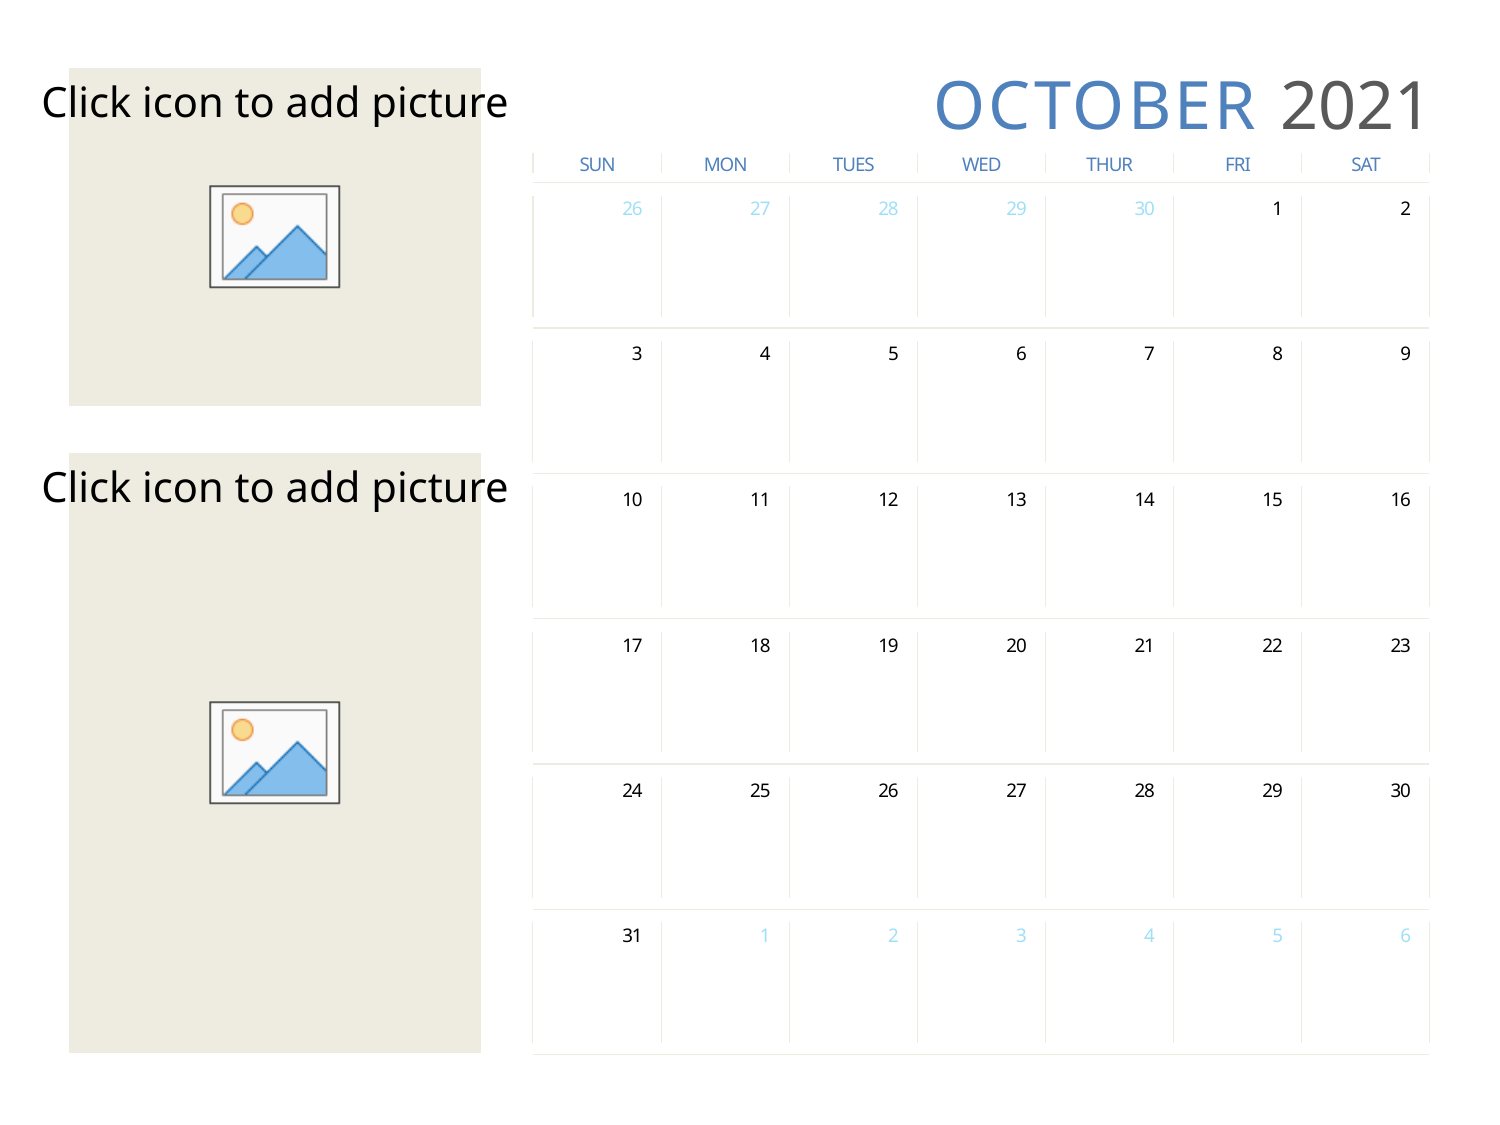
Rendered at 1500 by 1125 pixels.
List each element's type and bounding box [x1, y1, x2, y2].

picture [68, 453, 482, 1054]
picture [68, 68, 482, 406]
